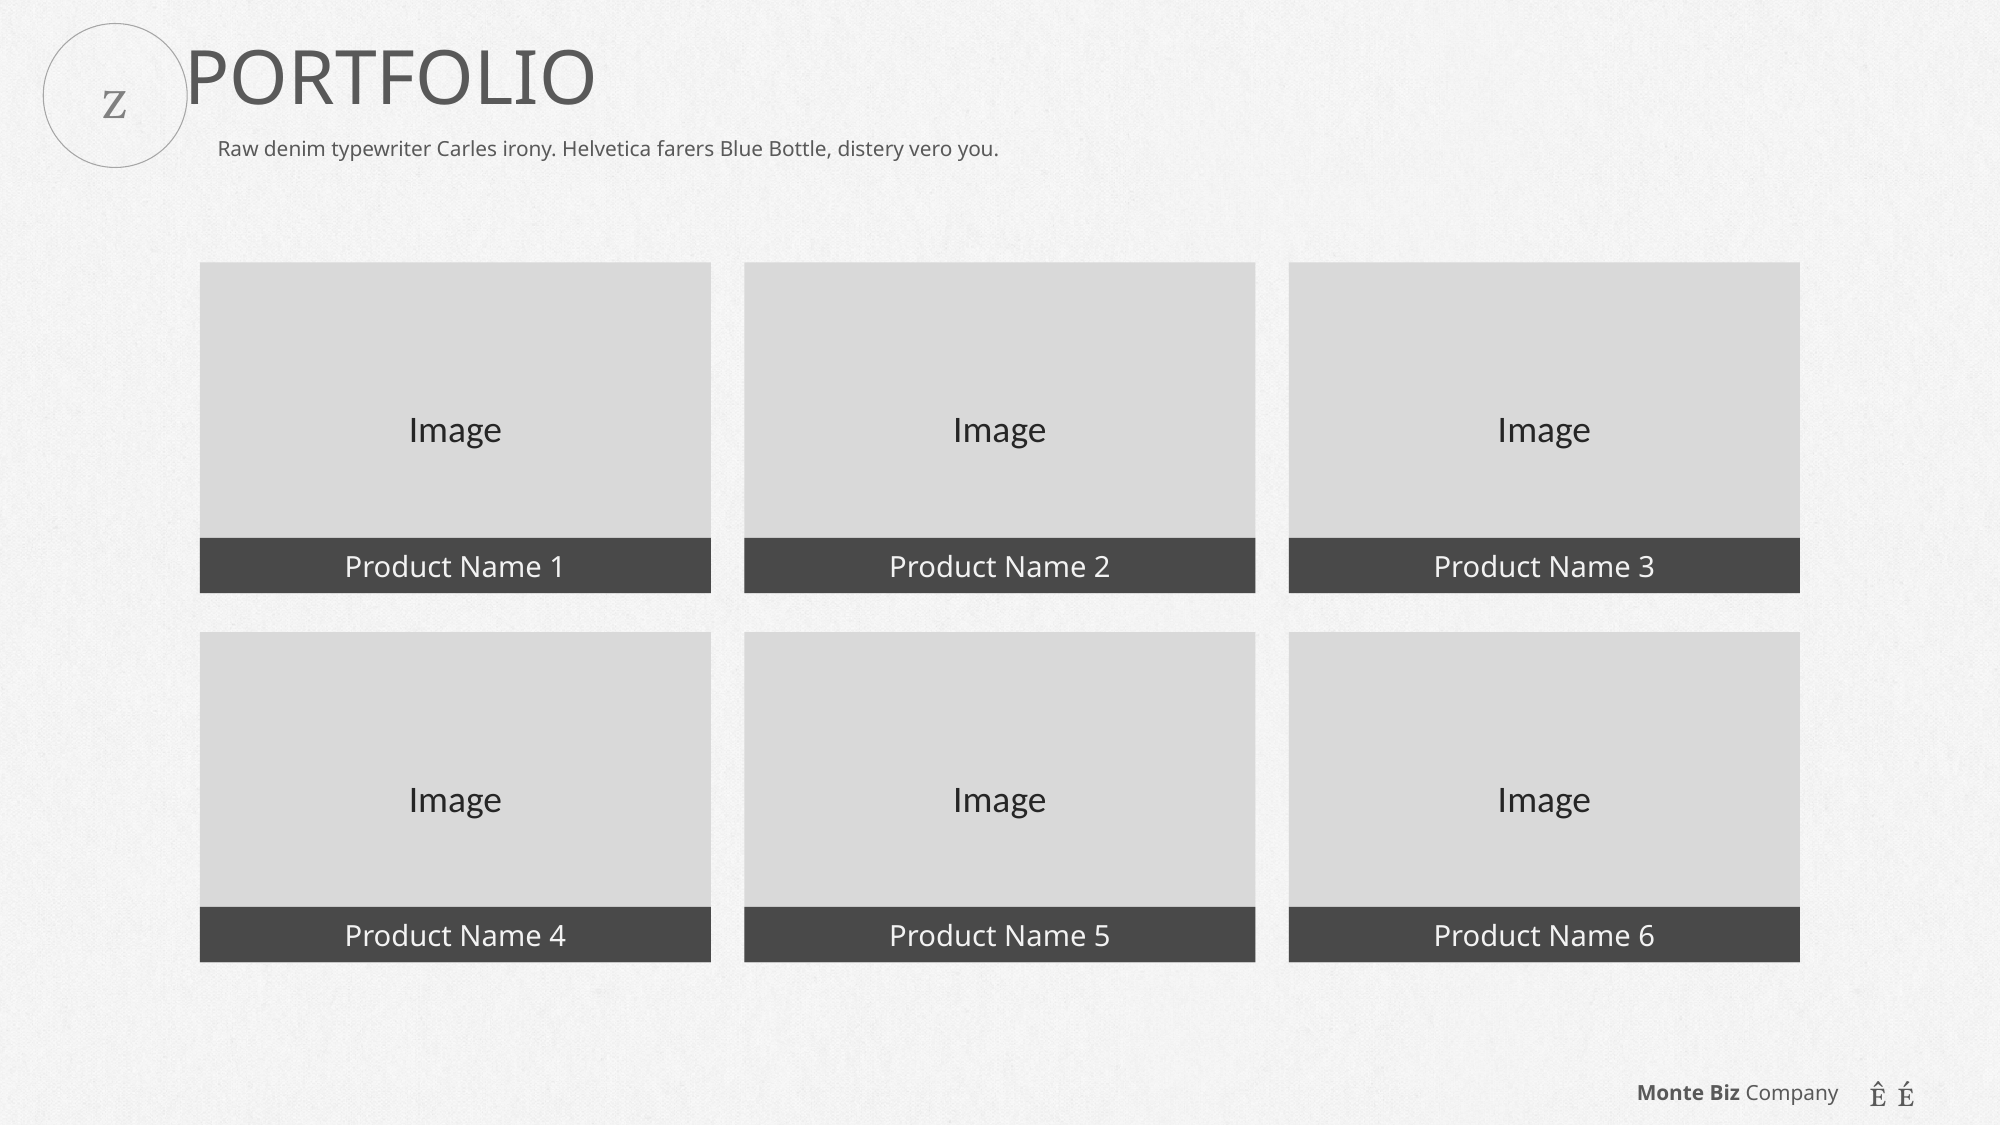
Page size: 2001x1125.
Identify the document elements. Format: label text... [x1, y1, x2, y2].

text_box Product Name 1 [199, 537, 712, 594]
text_box Product Name 6 [1288, 906, 1801, 963]
text_box PORTFOLIO [169, 22, 613, 127]
text_box Image [199, 261, 712, 537]
text_box Image [1288, 261, 1801, 537]
text_box Product Name 5 [743, 906, 1256, 963]
text_box Raw denim typewriter Carles irony. Helvetica farers Blue Bottle, distery vero you. [202, 128, 1014, 169]
text_box Image [743, 631, 1256, 906]
text_box Product Name 3 [1288, 537, 1801, 594]
text_box Image [743, 261, 1256, 537]
text_box Product Name 2 [743, 537, 1256, 594]
text_box Product Name 4 [199, 906, 712, 963]
text_box Image [1288, 631, 1801, 906]
text_box Monte Biz Company [1622, 1071, 1854, 1112]
text_box Image [199, 631, 712, 906]
text_box   [1854, 1061, 1979, 1122]
text_box  [42, 22, 182, 169]
text_box  OUR COMPANY [0, 0, 2000, 1125]
